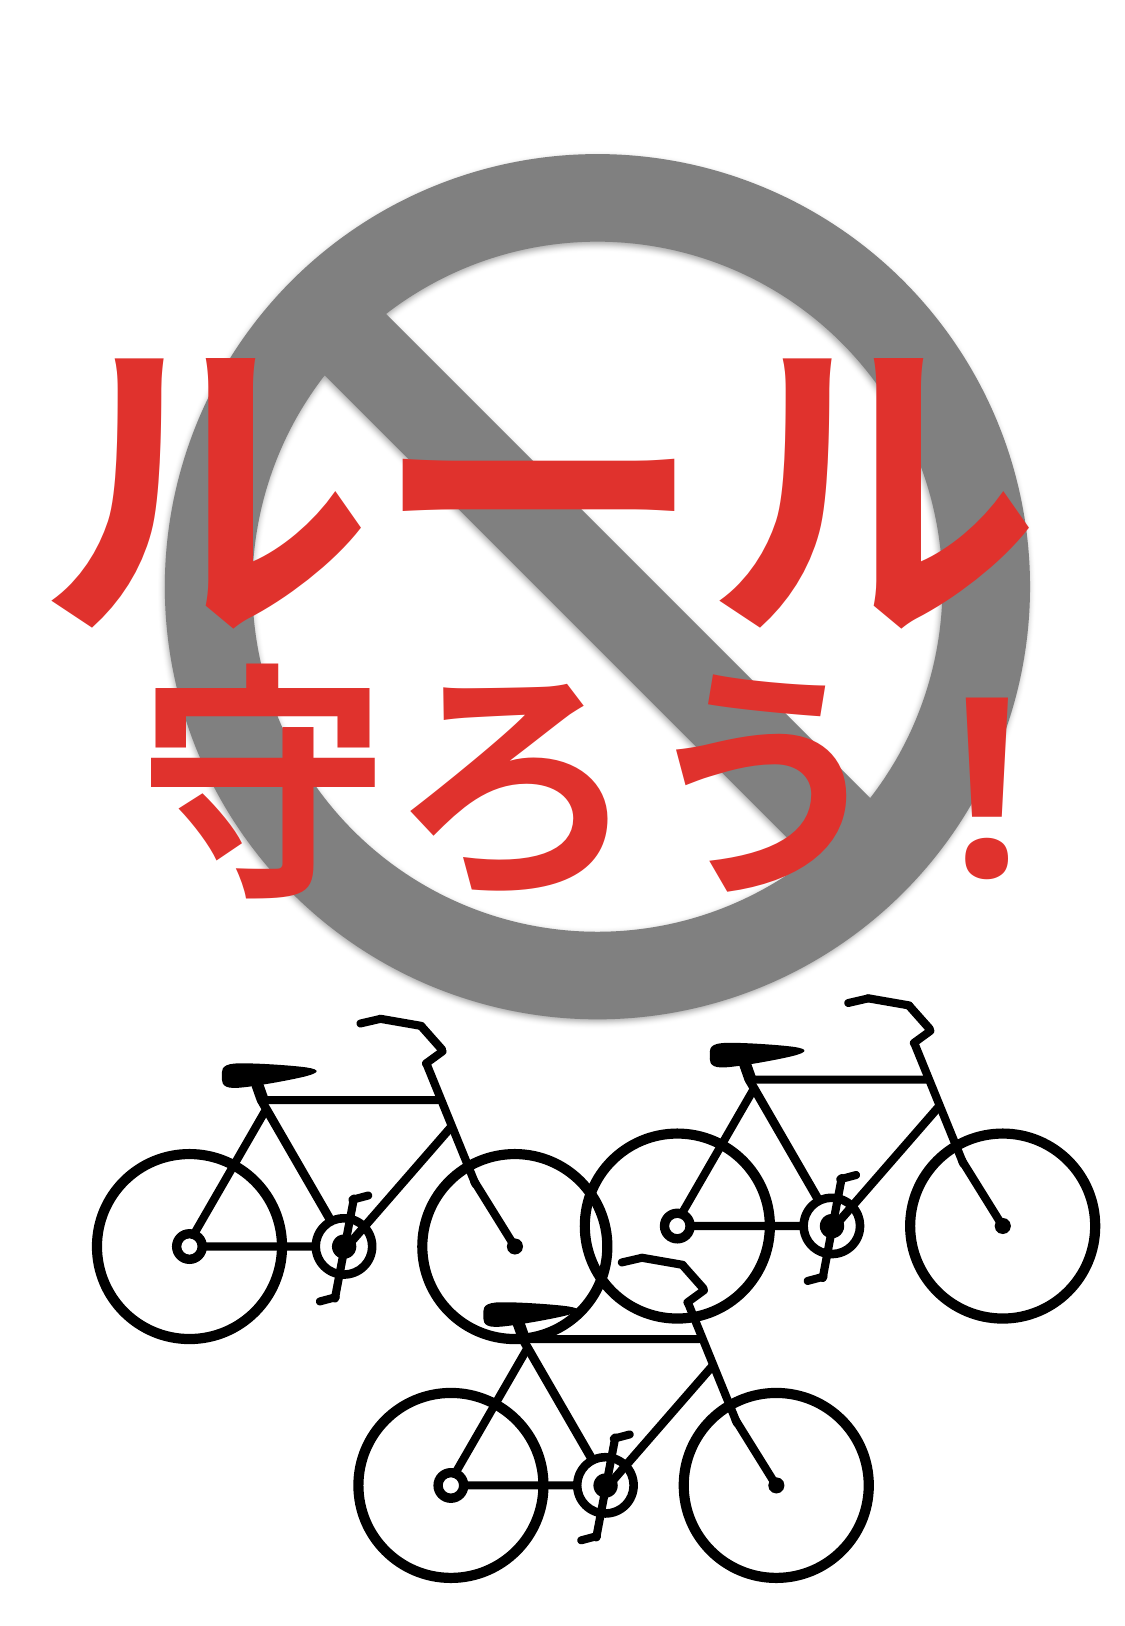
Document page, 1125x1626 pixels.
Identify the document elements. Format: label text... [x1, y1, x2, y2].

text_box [91, 1016, 574, 1345]
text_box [579, 996, 1101, 1324]
text_box 守ろう! [124, 688, 1039, 934]
text_box [299, 154, 896, 273]
text_box ルール [23, 273, 1106, 688]
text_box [353, 1255, 875, 1584]
text_box [339, 934, 856, 1015]
